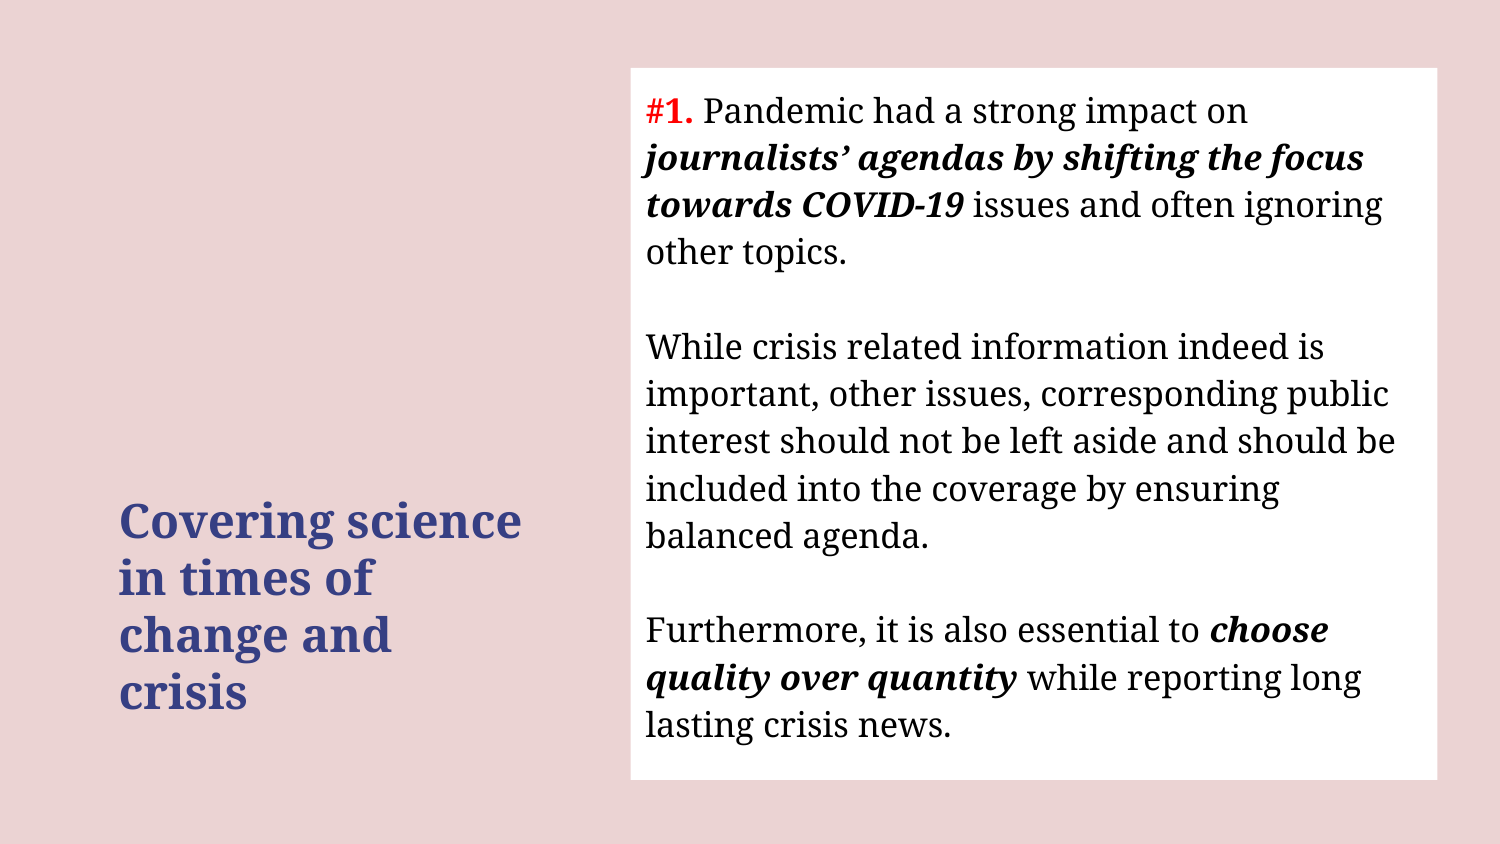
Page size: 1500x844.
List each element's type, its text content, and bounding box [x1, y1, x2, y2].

list #1. Pandemic had a strong impact on journalists’ agendas by shifting the focus towards COVID-19 issues and often ignoring other topics. While crisis related information indeed is important, other issues, corresponding public interest should not be left aside and should be included into the coverage by ensuring balanced agenda. Furthermore, it is also essential to choose quality over quantity while reporting long lasting crisis news. [630, 67, 1438, 780]
title Covering science in times of change and crisis [103, 67, 547, 736]
